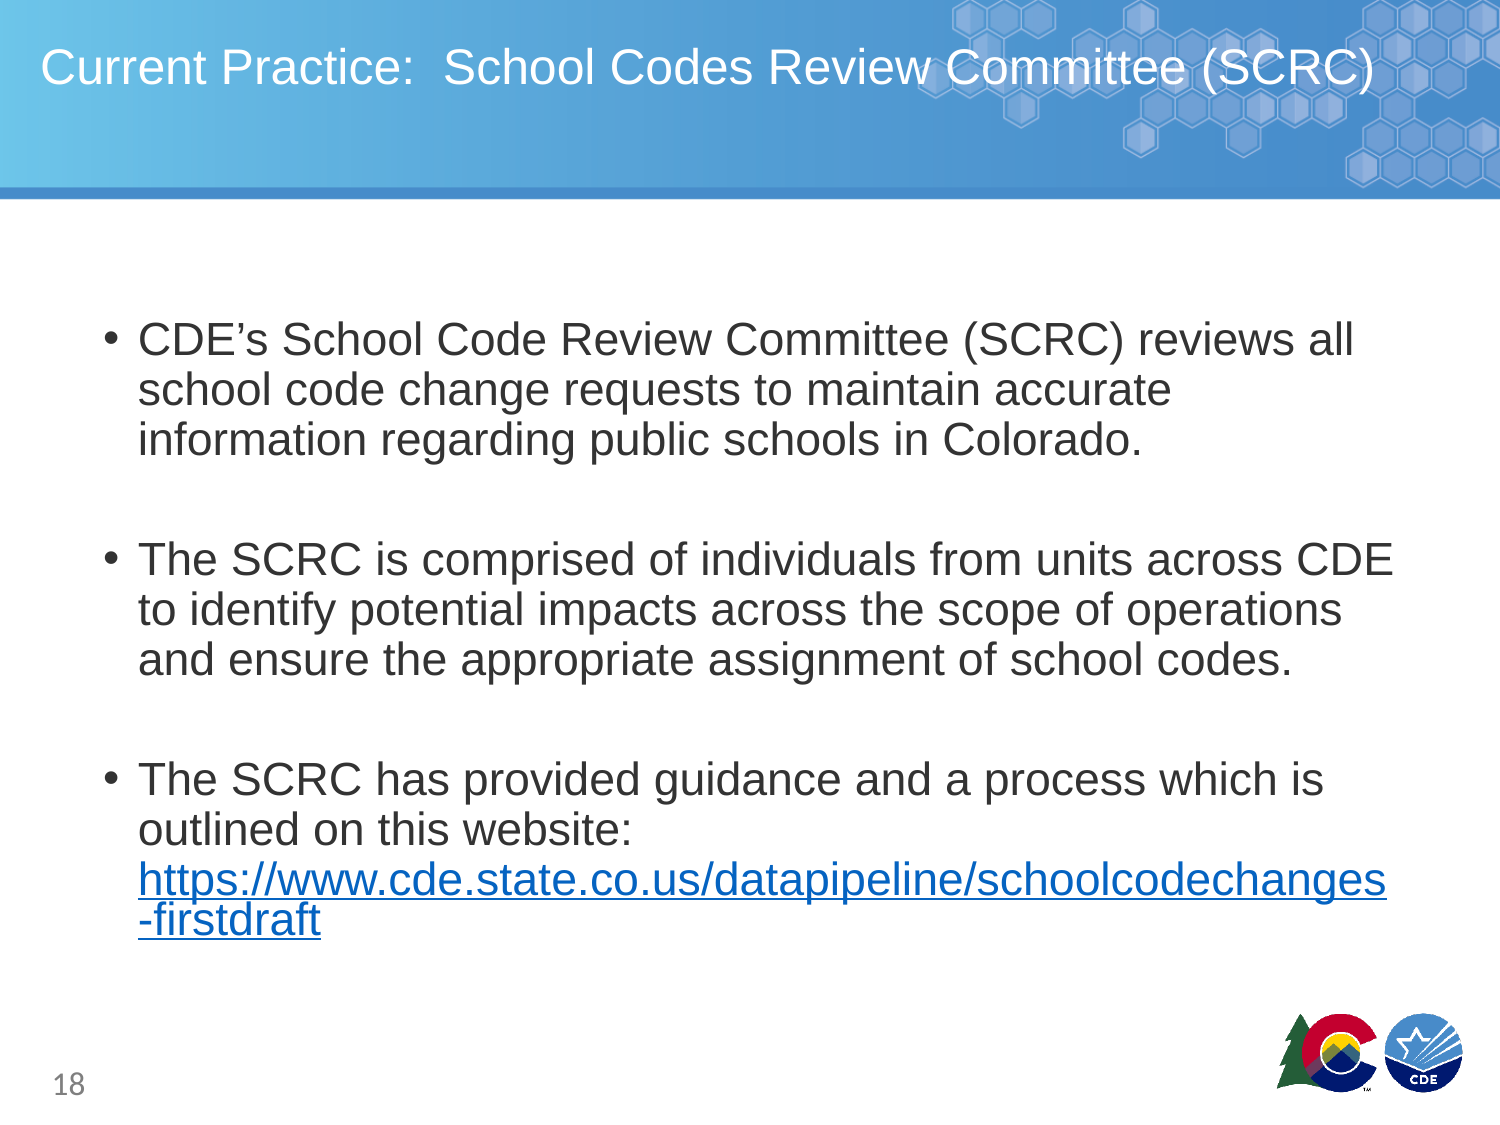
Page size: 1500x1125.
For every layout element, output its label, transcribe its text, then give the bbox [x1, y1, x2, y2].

slide_number 18 [36, 1054, 375, 1115]
list CDE’s School Code Review Committee (SCRC) reviews all school code change requests to maintain accurate information regarding public schools in Colorado. The SCRC is comprised of individuals from units across CDE to identify potential impacts across the scope of operations and ensure the appropriate assignment of school codes. The SCRC has provided guidance and a process which is outlined on this website: https://www.cde.state.co.us/datapipeline/schoolcodechanges-firstdraft [103, 239, 1397, 1002]
picture [0, 0, 1500, 200]
title Current Practice: School Codes Review Committee (SCRC) [40, 41, 1381, 166]
picture [1275, 1012, 1463, 1093]
